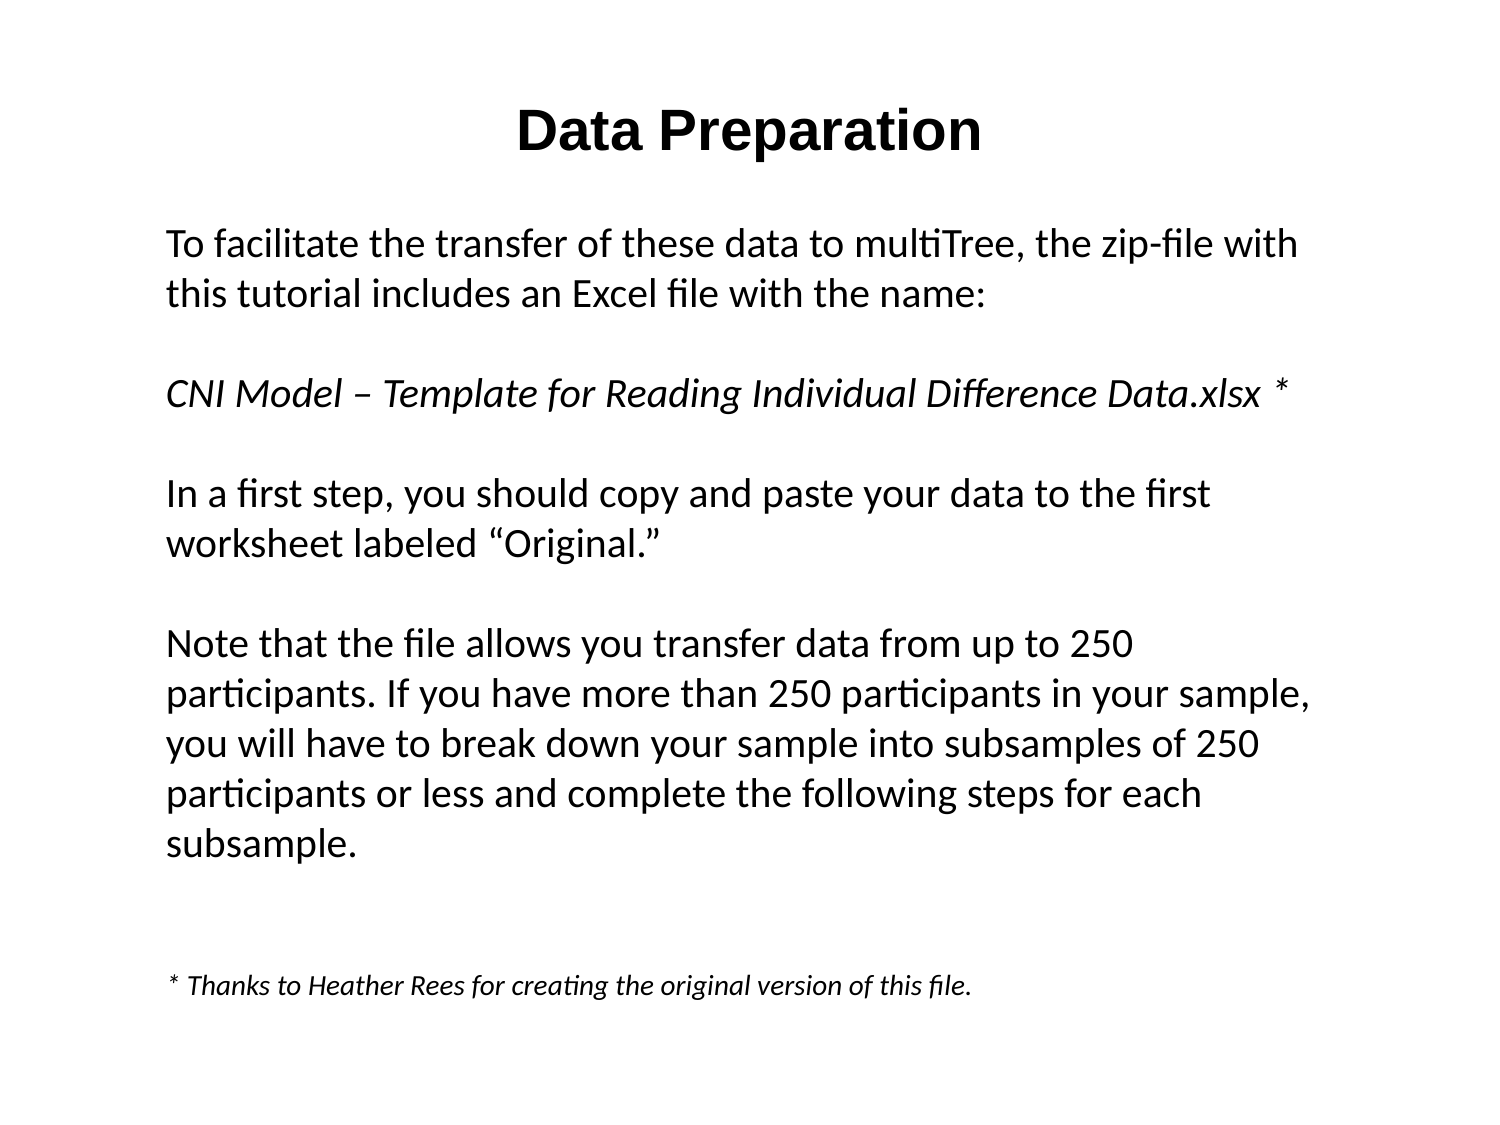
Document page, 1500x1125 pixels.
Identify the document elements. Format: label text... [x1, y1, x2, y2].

text_box Data Preparation [0, 84, 1500, 185]
text_box To facilitate the transfer of these data to multiTree, the zip-file with this tutorial includes an Excel file with the name: CNI Model – Template for Reading Individual Difference Data.xlsx * In a first step, you should copy and paste your data to the first worksheet labeled “Original.” Note that the file allows you transfer data from up to 250 participants. If you have more than 250 participants in your sample, you will have to break down your sample into subsamples of 250 participants or less and complete the following steps for each subsample. * Thanks to Heather Rees for creating the original version of this file. [151, 208, 1356, 1009]
